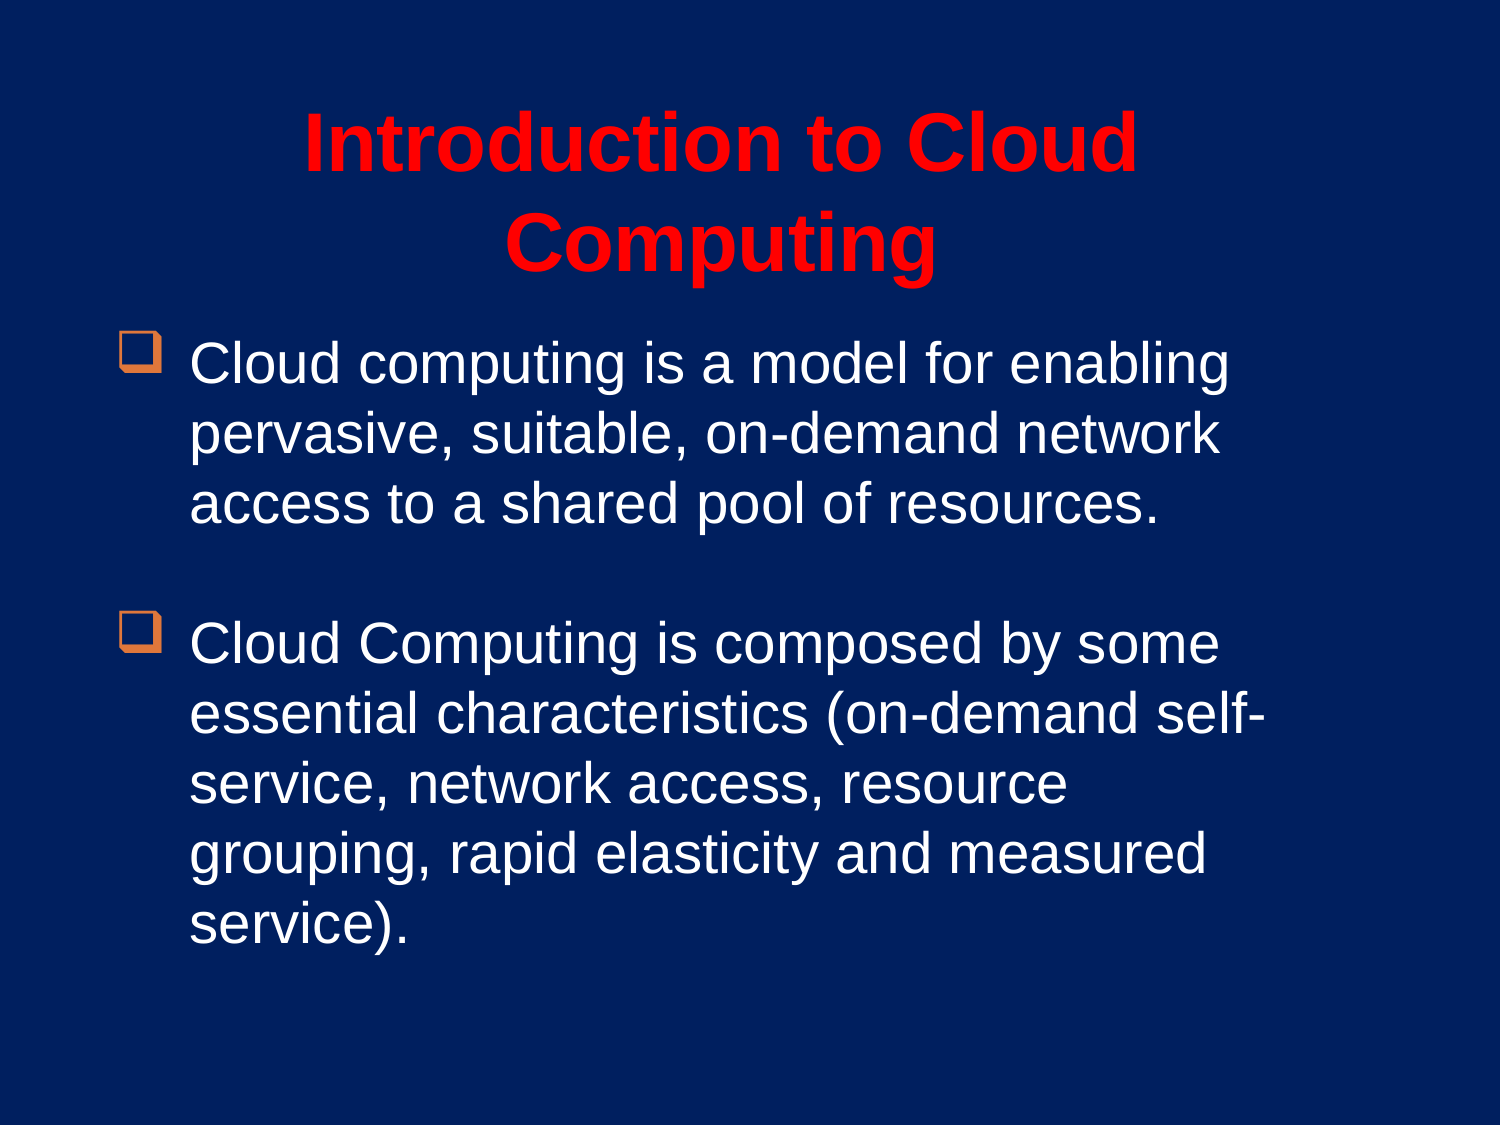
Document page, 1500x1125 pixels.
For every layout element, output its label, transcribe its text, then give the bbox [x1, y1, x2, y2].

text_box Cloud computing is a model for enabling pervasive, suitable, on-demand network access to a shared pool of resources. Cloud Computing is composed by some essential characteristics (on-demand self-service, network access, resource grouping, rapid elasticity and measured service). [112, 324, 1463, 1025]
text_box Introduction to Cloud Computing [75, 88, 1367, 289]
